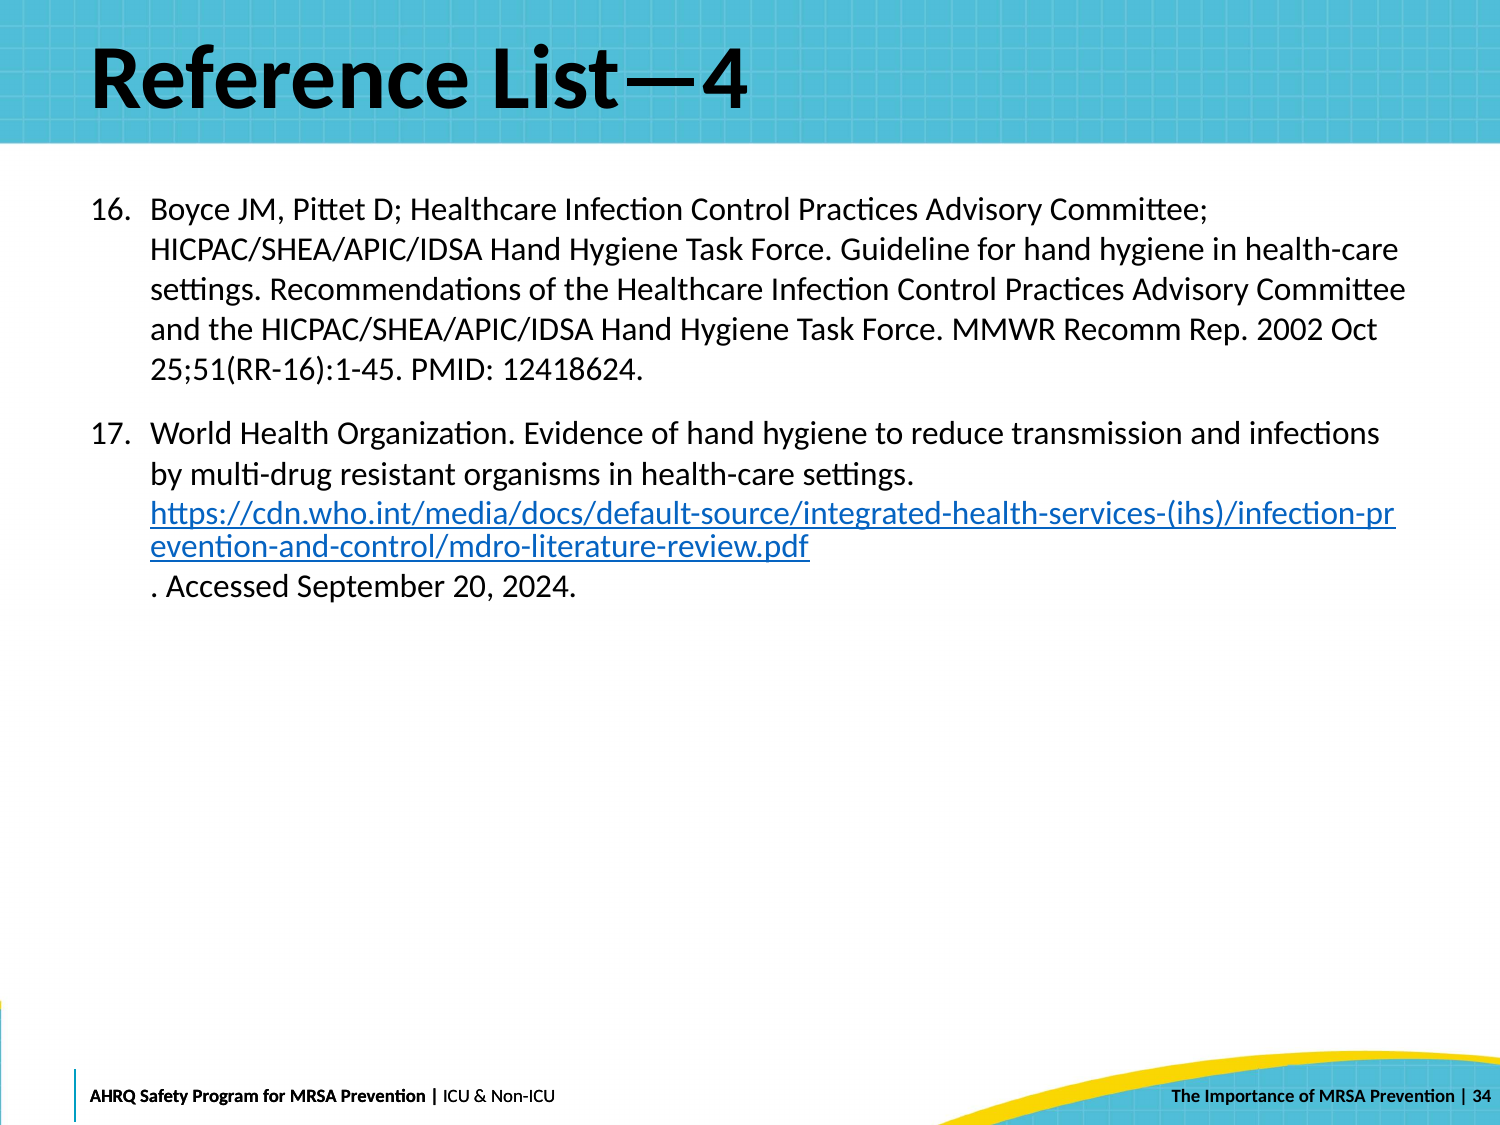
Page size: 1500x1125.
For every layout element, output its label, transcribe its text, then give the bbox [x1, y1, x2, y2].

picture [0, 0, 1500, 1125]
slide_number | 34 [1455, 1065, 1500, 1125]
title Reference List—4 [75, 0, 1425, 150]
list Boyce JM, Pittet D; Healthcare Infection Control Practices Advisory Committee; HICPAC/SHEA/APIC/IDSA Hand Hygiene Task Force. Guideline for hand hygiene in health-care settings. Recommendations of the Healthcare Infection Control Practices Advisory Committee and the HICPAC/SHEA/APIC/IDSA Hand Hygiene Task Force. MMWR Recomm Rep. 2002 Oct 25;51(RR-16):1-45. PMID: 12418624. World Health Organization. Evidence of hand hygiene to reduce transmission and infections by multi-drug resistant organisms in health-care settings. https://cdn.who.int/media/docs/default-source/integrated-health-services-(ihs)/infection-prevention-and-control/mdro-literature-review.pdf. Accessed September 20, 2024. [75, 179, 1425, 1035]
